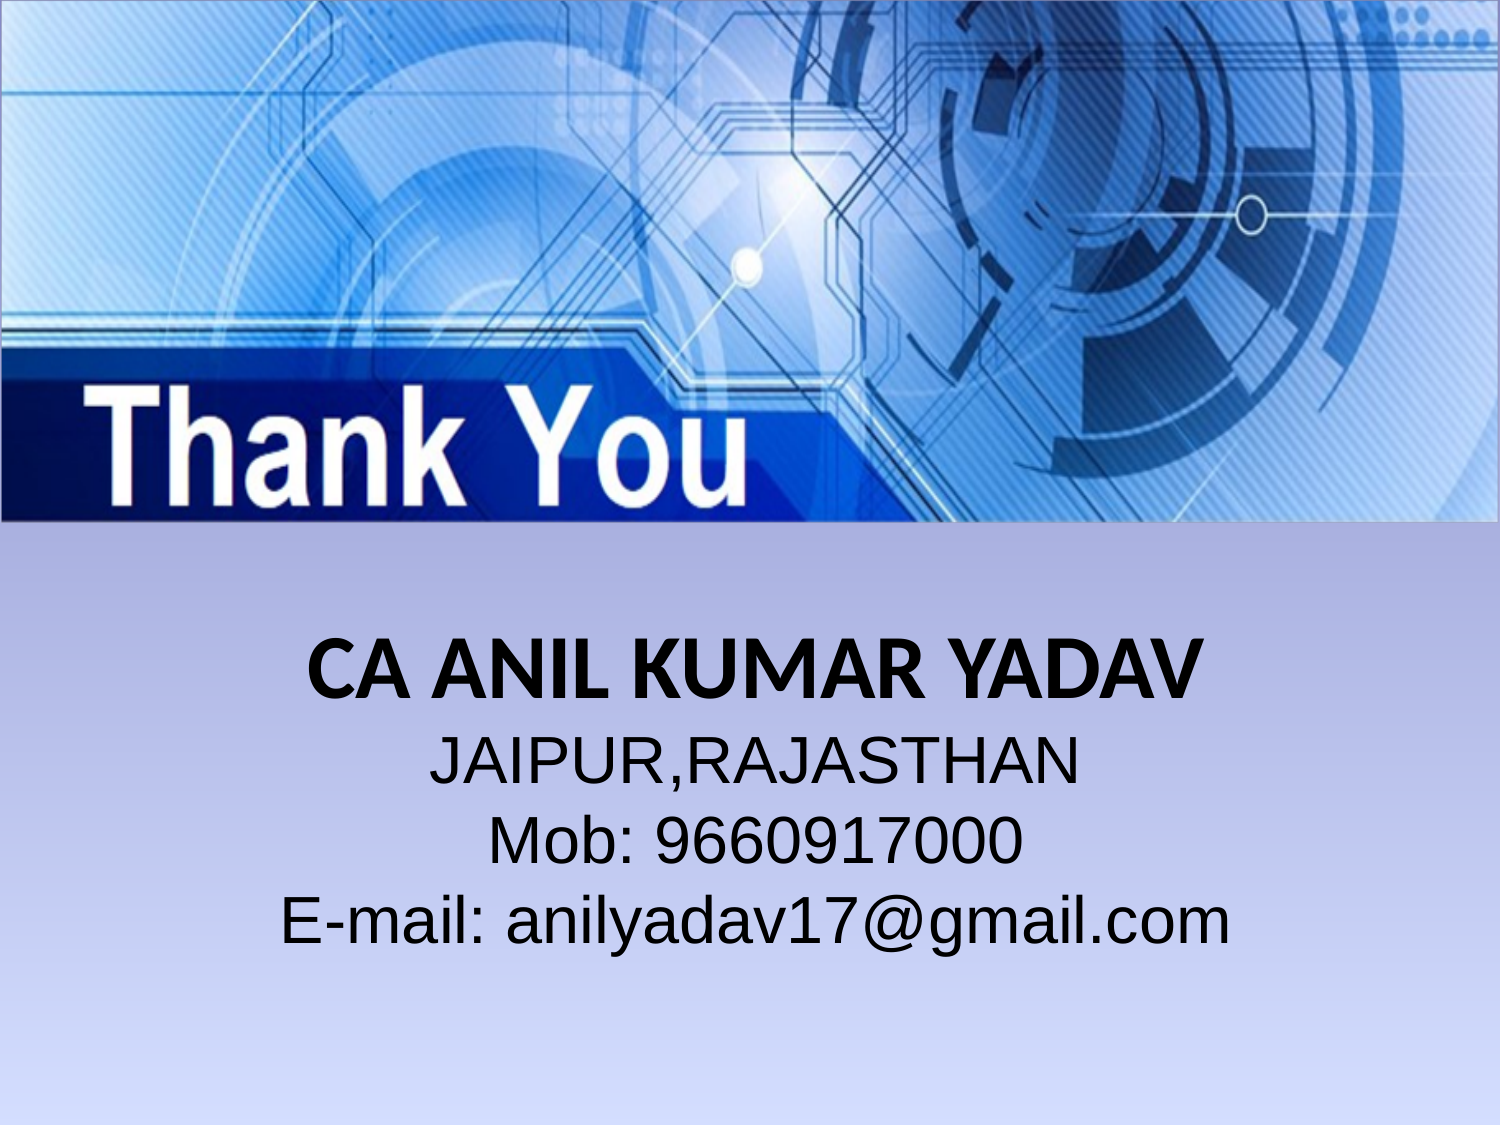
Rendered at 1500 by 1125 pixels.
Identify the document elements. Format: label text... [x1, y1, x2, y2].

picture [0, 0, 1500, 526]
text_box CA ANIL KUMAR YADAV JAIPUR,RAJASTHAN Mob: 9660917000 E-mail: anilyadav17@gmail.com [87, 599, 1425, 1010]
